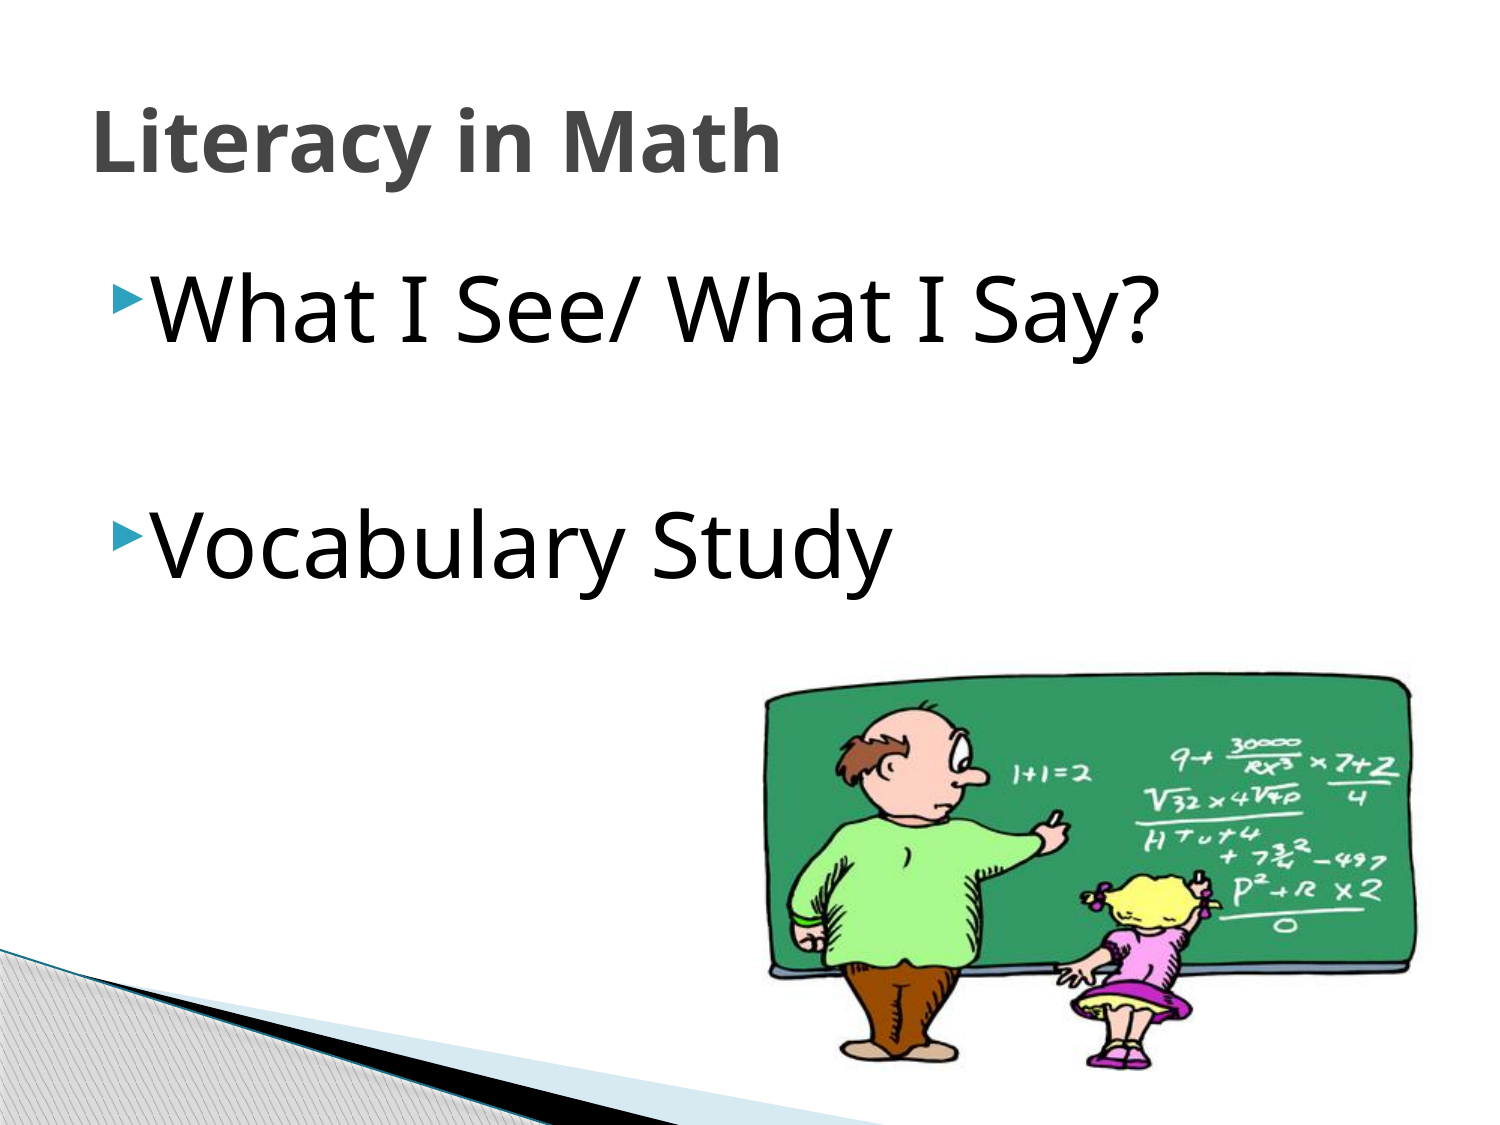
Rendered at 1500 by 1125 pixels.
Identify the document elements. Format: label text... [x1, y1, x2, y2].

list What I See/ What I Say? Vocabulary Study [75, 243, 1425, 986]
picture [762, 662, 1432, 1071]
title Literacy in Math [75, 45, 1425, 233]
